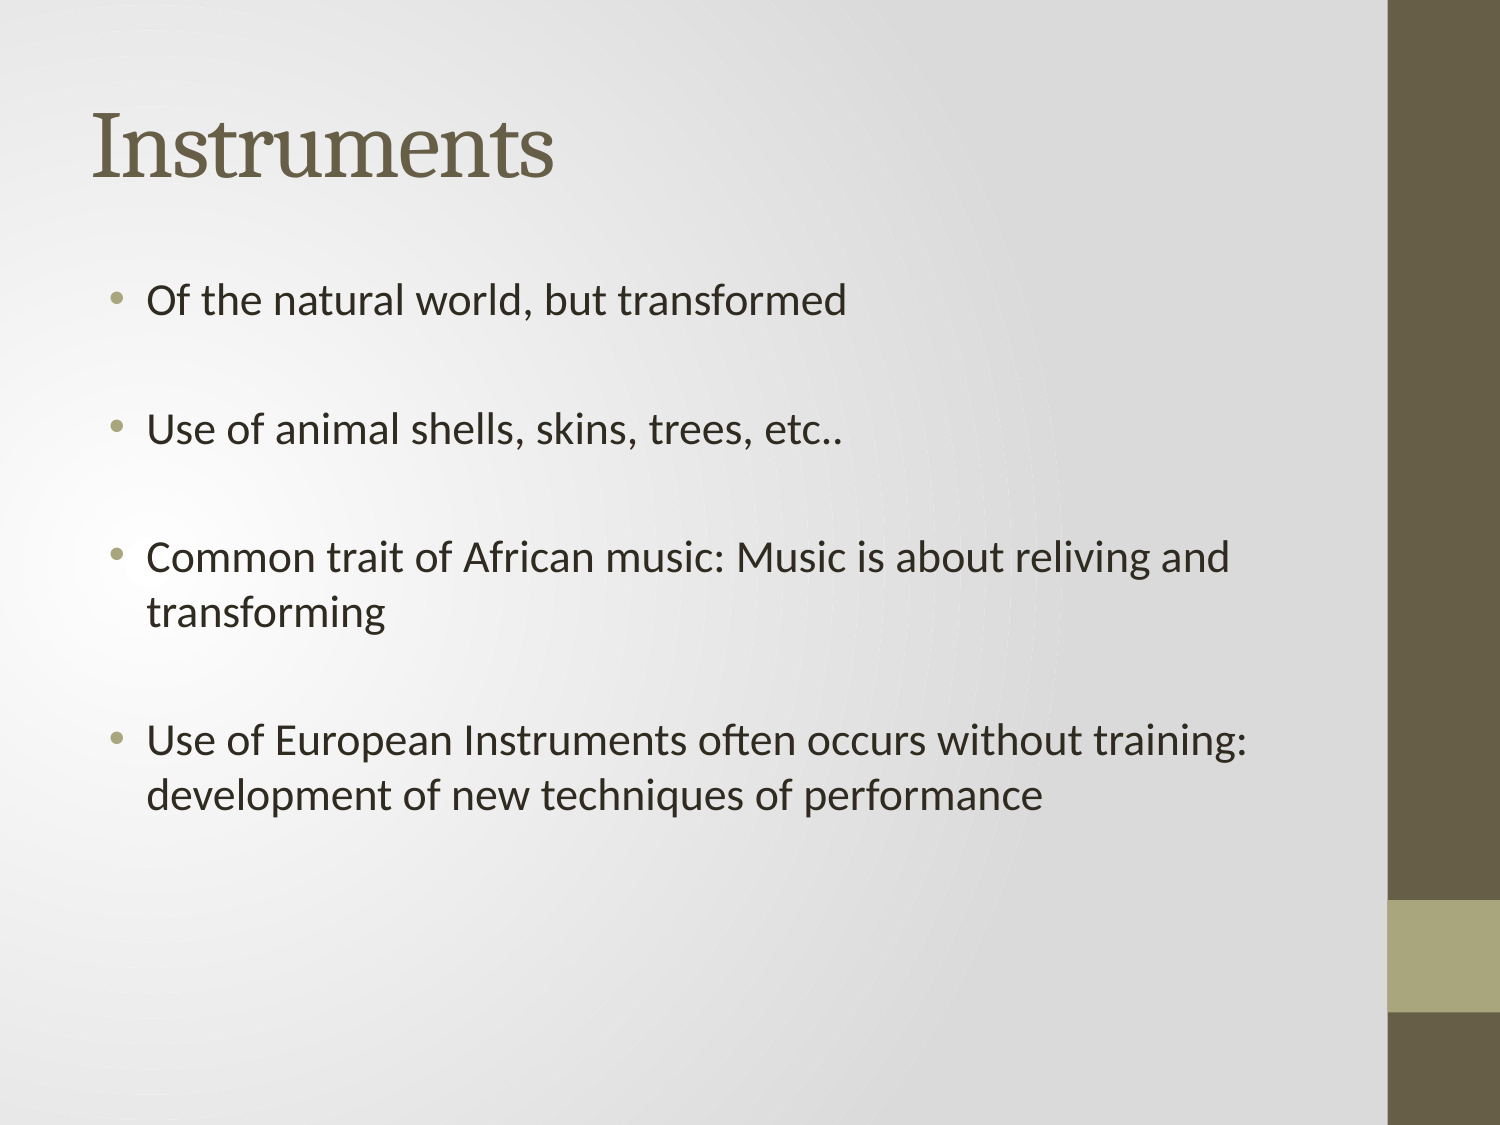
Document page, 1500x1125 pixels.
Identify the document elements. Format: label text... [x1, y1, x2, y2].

list Of the natural world, but transformed Use of animal shells, skins, trees, etc.. Common trait of African music: Music is about reliving and transforming Use of European Instruments often occurs without training: development of new techniques of performance [75, 262, 1325, 1050]
title Instruments [75, 45, 1325, 233]
